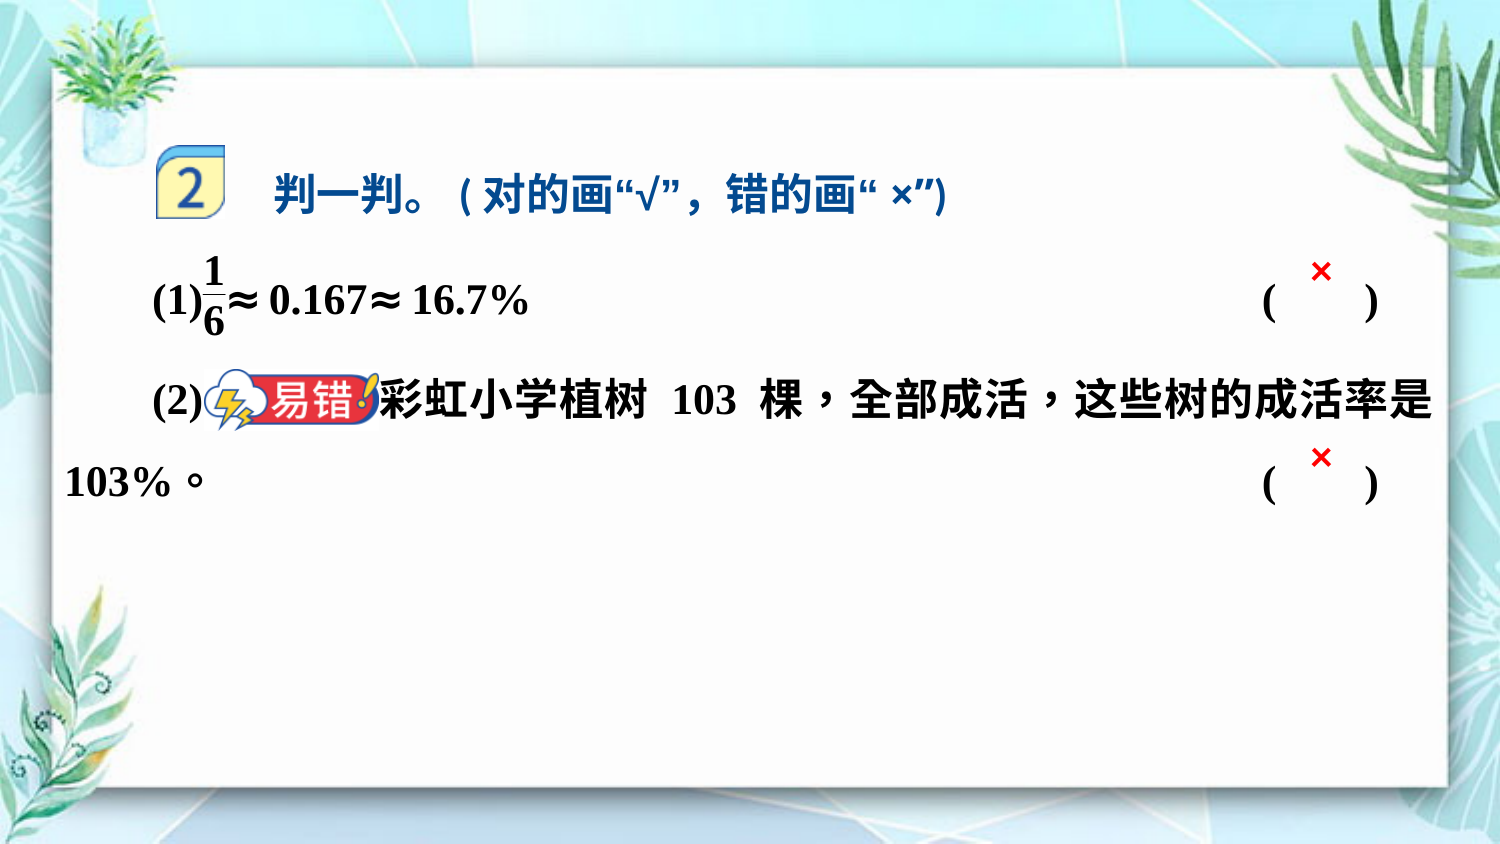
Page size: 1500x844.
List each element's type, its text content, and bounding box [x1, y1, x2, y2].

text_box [64, 244, 1436, 533]
list 判一判。(对的画“√”，错的画“×”) [53, 138, 1449, 302]
picture [0, 0, 1500, 844]
